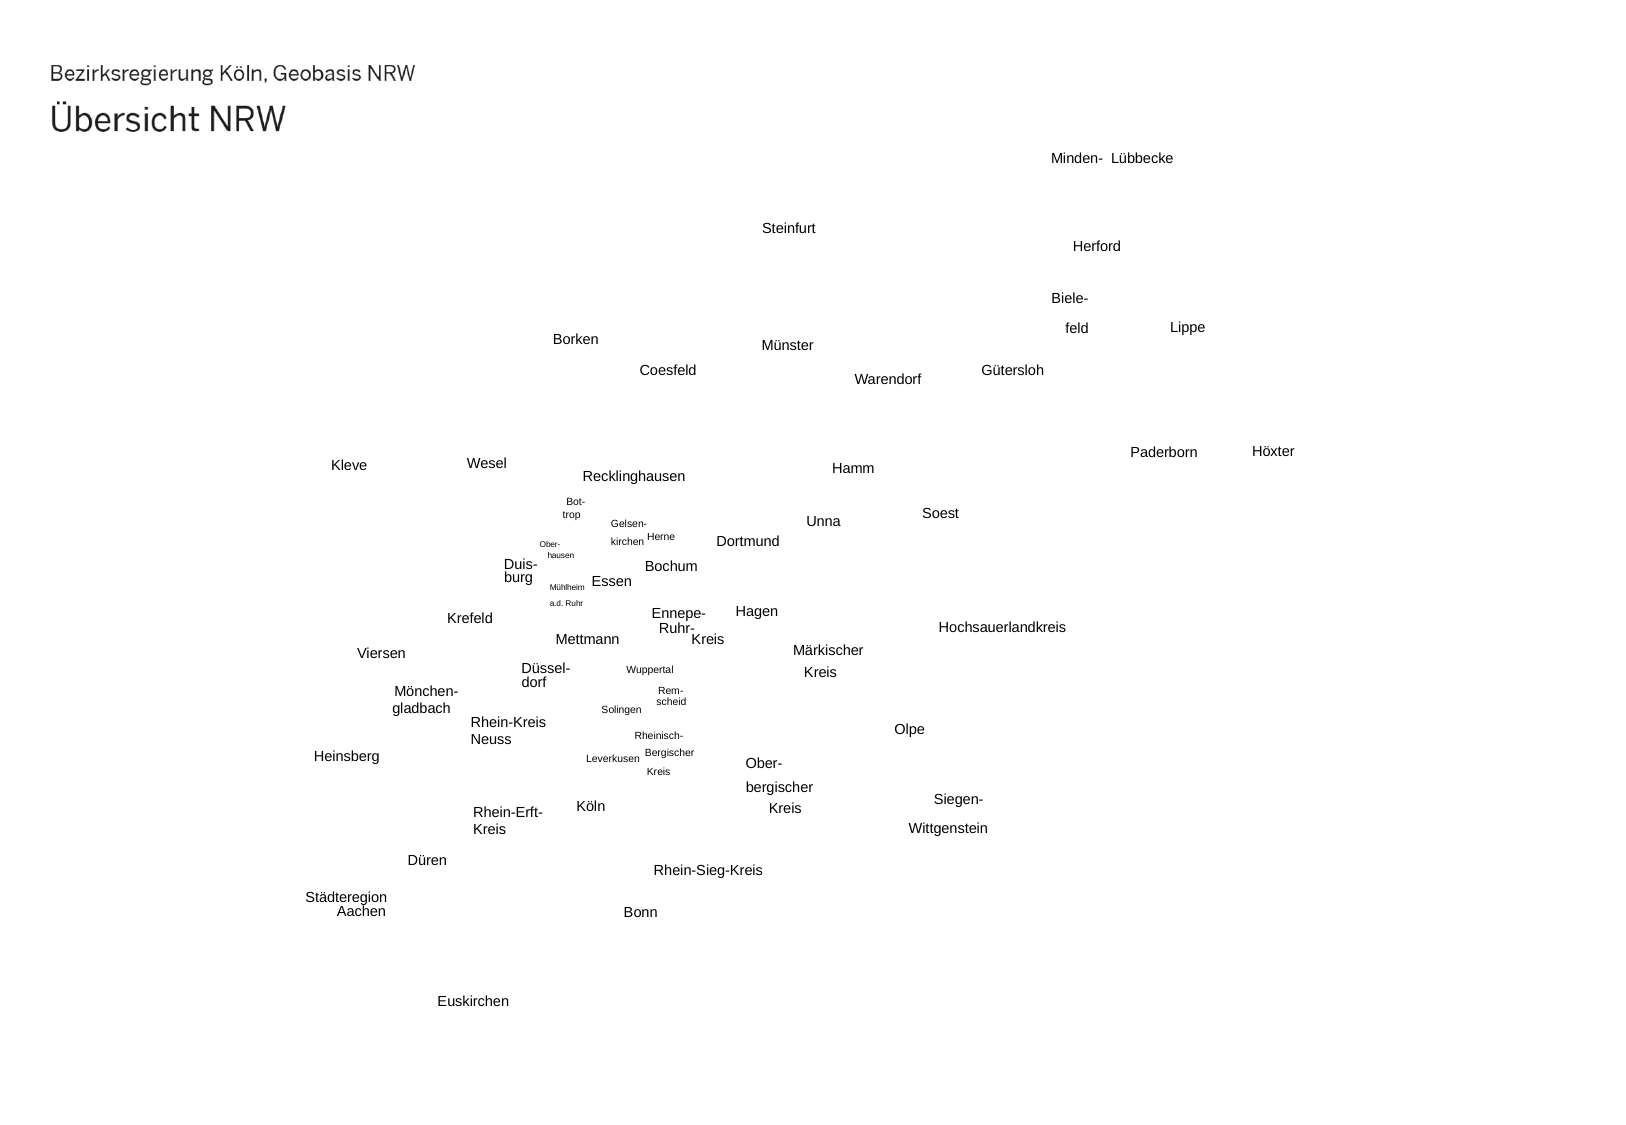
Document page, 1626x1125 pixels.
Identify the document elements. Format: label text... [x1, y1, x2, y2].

text_box Rheinisch- [634, 729, 684, 742]
text_box Düssel- [521, 658, 571, 677]
text_box Leverkusen [586, 752, 641, 765]
text_box Paderborn [1130, 443, 1198, 461]
text_box Rhein-Kreis Neuss [470, 712, 547, 748]
picture [49, 61, 418, 135]
text_box Hamm [832, 459, 875, 477]
text_box Aachen [336, 905, 387, 920]
text_box Lippe [1170, 318, 1206, 336]
text_box Duis- [503, 554, 538, 573]
text_box Münster [761, 335, 814, 354]
text_box dorf [521, 673, 547, 691]
text_box Biele- [1051, 288, 1089, 307]
text_box Minden- Lübbecke [1050, 148, 1174, 167]
text_box Hochsauerlandkreis [938, 617, 1067, 636]
text_box Wittgenstein [908, 818, 989, 837]
text_box Hagen [735, 601, 779, 620]
text_box trop [562, 507, 581, 521]
text_box Rhein-Sieg-Kreis [653, 860, 764, 878]
text_box Heinsberg [313, 747, 380, 765]
text_box Düren [407, 851, 448, 869]
text_box Städteregion [305, 887, 388, 905]
text_box Rhein-Erft- Kreis [473, 802, 543, 856]
text_box Kreis [646, 765, 671, 778]
text_box Bergischer [644, 746, 695, 759]
text_box kirchen [610, 534, 645, 548]
text_box Rem- [658, 684, 684, 695]
text_box Warendorf [854, 369, 922, 388]
text_box Soest [922, 504, 960, 522]
text_box Ober- [745, 754, 783, 772]
text_box Wesel [466, 454, 508, 472]
text_box feld [1065, 319, 1089, 337]
text_box Borken [552, 330, 599, 348]
text_box a.d. Ruhr [549, 598, 584, 609]
text_box Viersen [357, 644, 407, 663]
text_box Herne [647, 530, 676, 543]
text_box Gütersloh [981, 360, 1045, 379]
text_box Solingen [601, 703, 642, 717]
text_box burg [504, 573, 534, 585]
text_box Unna [806, 511, 842, 530]
text_box hausen [547, 550, 575, 561]
text_box Köln [576, 797, 606, 815]
text_box Recklinghausen [582, 466, 686, 485]
text_box Höxter [1252, 441, 1295, 460]
text_box Wuppertal [626, 662, 674, 676]
text_box Mönchen- [394, 682, 459, 700]
text_box Kreis [768, 799, 803, 817]
text_box Gelsen- [610, 517, 648, 530]
text_box scheid [656, 695, 687, 708]
text_box Bonn [623, 903, 658, 921]
text_box Olpe [894, 720, 925, 738]
text_box gladbach [392, 698, 451, 717]
text_box Bot- [566, 495, 586, 508]
text_box Euskirchen [437, 991, 510, 1009]
text_box Ruhr- [659, 619, 696, 637]
text_box Ennepe- [651, 604, 707, 622]
text_box Kleve [330, 455, 368, 474]
text_box Dortmund [716, 531, 780, 549]
text_box Mühlheim [549, 582, 585, 593]
text_box Mettmann [555, 630, 620, 648]
text_box Coesfeld [639, 360, 697, 379]
text_box Kreis [691, 630, 725, 648]
text_box Steinfurt [747, 212, 841, 230]
text_box Ober- [539, 539, 561, 550]
text_box bergischer [745, 777, 814, 796]
text_box Herford [1072, 236, 1122, 254]
text_box Kreis [803, 662, 838, 681]
text_box Krefeld [443, 607, 504, 628]
text_box Siegen- [933, 790, 984, 808]
text_box Märkischer [793, 640, 864, 659]
text_box Bochum [644, 556, 699, 575]
text_box Essen [591, 572, 633, 590]
